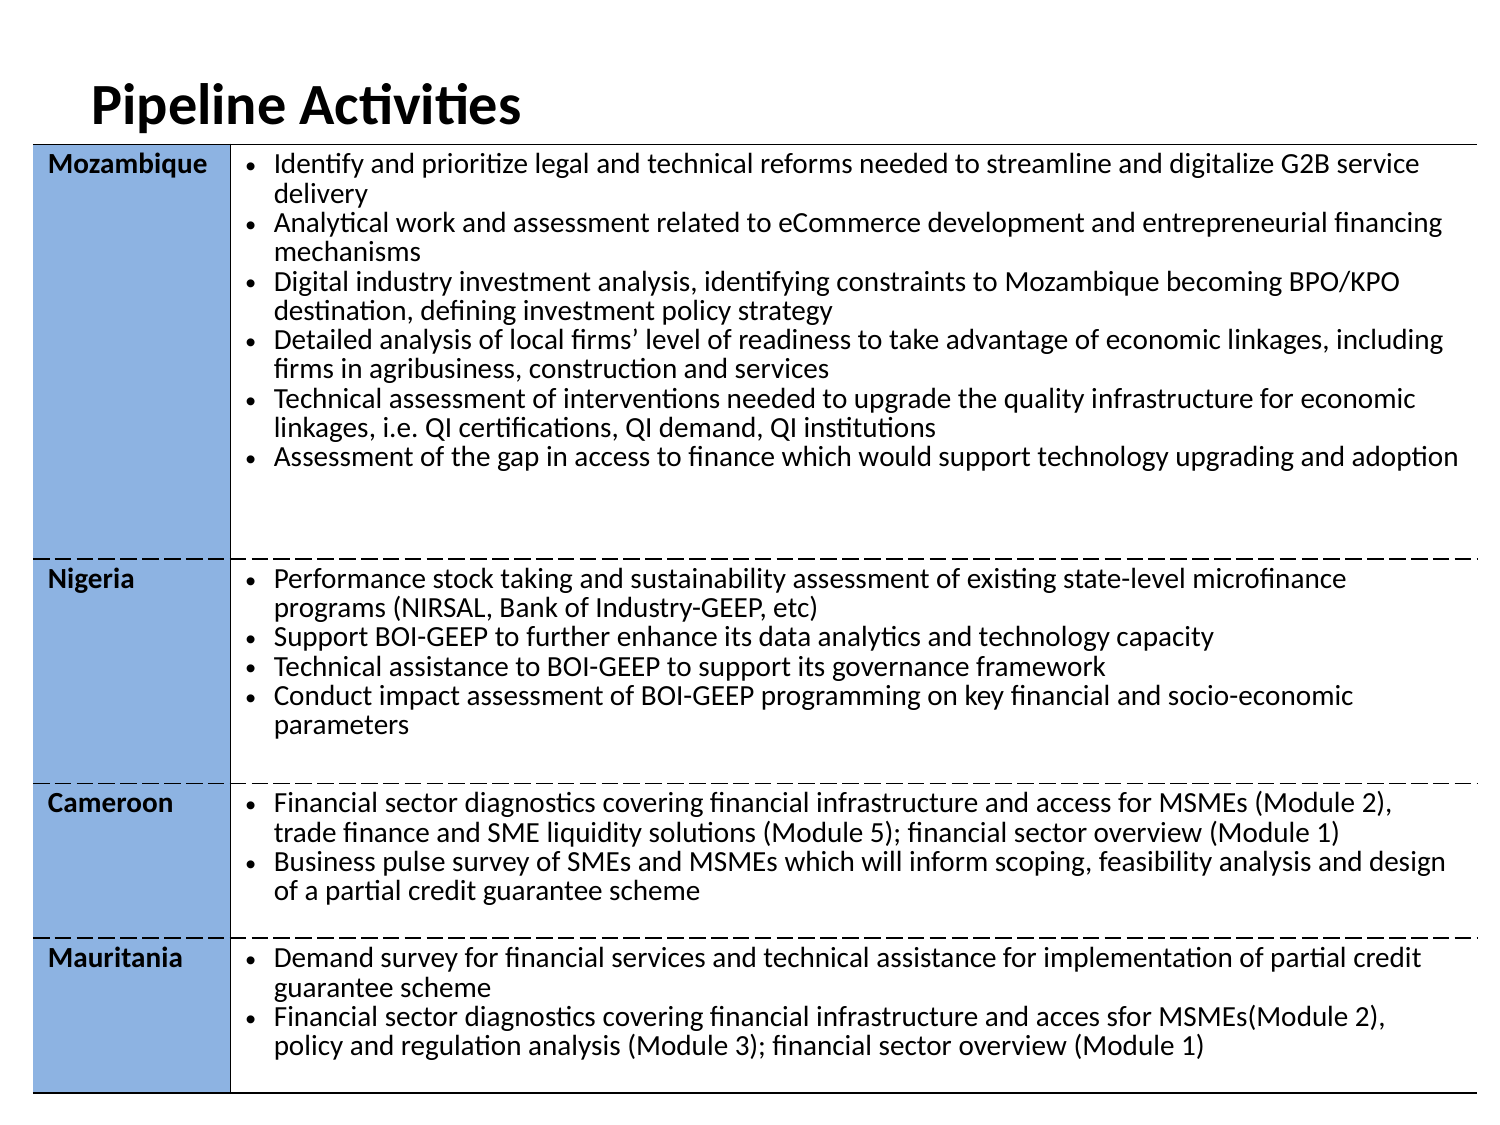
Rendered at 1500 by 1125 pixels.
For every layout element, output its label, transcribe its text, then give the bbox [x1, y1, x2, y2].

text_box Pipeline Activities [76, 58, 537, 144]
table_cell Cameroon [33, 783, 230, 938]
table_cell Financial sector diagnostics covering financial infrastructure and access for MSMEs (Module 2), trade finance and SME liquidity solutions (Module 5); financial sector overview (Module 1) Business pulse survey of SMEs and MSMEs which will inform scoping, feasibility analysis and design of a partial credit guarantee scheme [231, 783, 1477, 938]
table_header Identify and prioritize legal and technical reforms needed to streamline and digitalize G2B service delivery Analytical work and assessment related to eCommerce development and entrepreneurial financing mechanisms Digital industry investment analysis, identifying constraints to Mozambique becoming BPO/KPO destination, defining investment policy strategy Detailed analysis of local firms’ level of readiness to take advantage of economic linkages, including firms in agribusiness, construction and services Technical assessment of interventions needed to upgrade the quality infrastructure for economic linkages, i.e. QI certifications, QI demand, QI institutions Assessment of the gap in access to finance which would support technology upgrading and adoption [231, 145, 1477, 559]
table_cell Demand survey for financial services and technical assistance for implementation of partial credit guarantee scheme Financial sector diagnostics covering financial infrastructure and acces sfor MSMEs(Module 2), policy and regulation analysis (Module 3); financial sector overview (Module 1) [231, 938, 1477, 1092]
table_cell Performance stock taking and sustainability assessment of existing state-level microfinance programs (NIRSAL, Bank of Industry-GEEP, etc) Support BOI-GEEP to further enhance its data analytics and technology capacity Technical assistance to BOI-GEEP to support its governance framework Conduct impact assessment of BOI-GEEP programming on key financial and socio-economic parameters [231, 559, 1477, 783]
table_cell Nigeria [33, 559, 230, 783]
table_cell Mauritania [33, 938, 230, 1092]
table_header Mozambique [33, 145, 230, 559]
